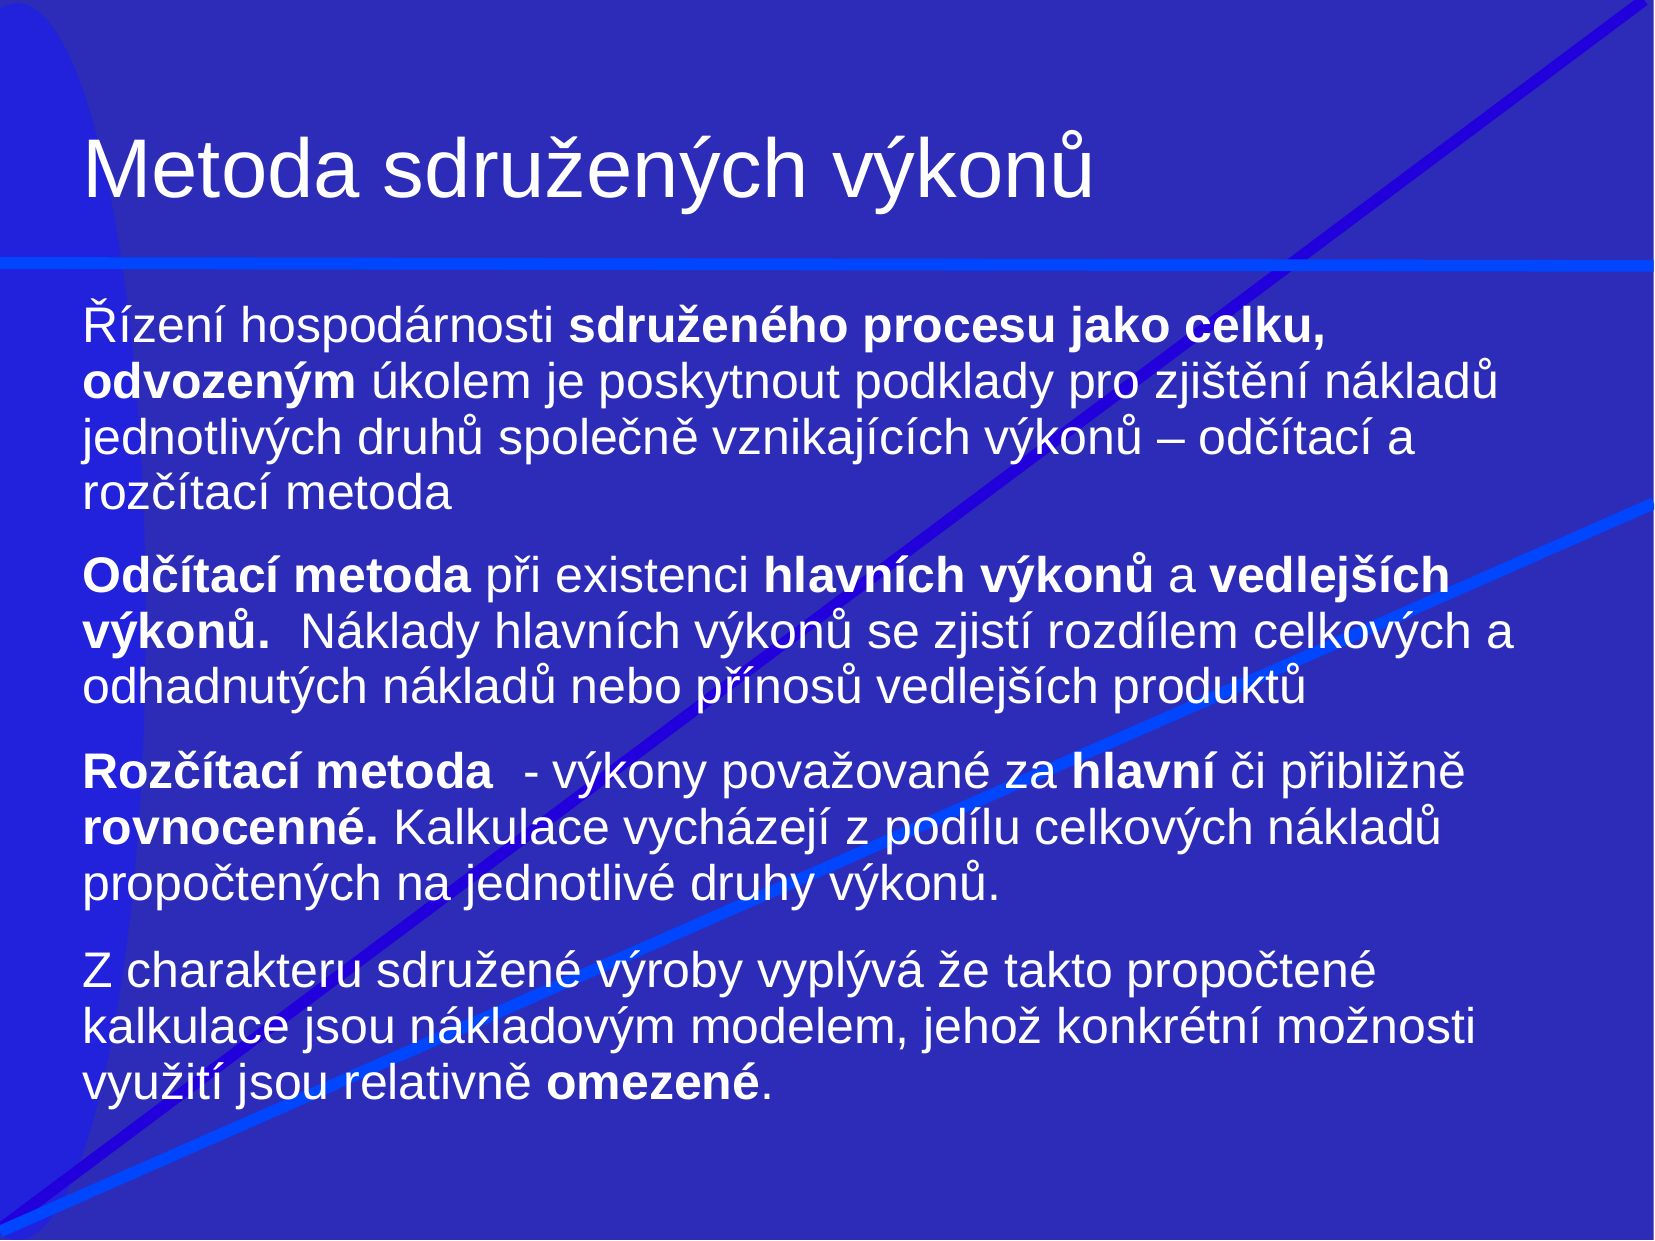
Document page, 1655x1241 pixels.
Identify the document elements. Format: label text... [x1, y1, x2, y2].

title Metoda sdružených výkonů [80, 64, 1574, 321]
text_box Řízení hospodárnosti sdruženého procesu jako celku, odvozeným úkolem je poskytnout podklady pro zjištění nákladů jednotlivých druhů společně vznikajících výkonů – odčítací a rozčítací metoda Odčítací metoda při existenci hlavních výkonů a vedlejších výkonů. Náklady hlavních výkonů se zjistí rozdílem celkových a odhadnutých nákladů nebo přínosů vedlejších produktů Rozčítací metoda - výkony považované za hlavní či přibližně rovnocenné. Kalkulace vycházejí z podílu celkových nákladů propočtených na jednotlivé druhy výkonů. Z charakteru sdružené výroby vyplývá že takto propočtené kalkulace jsou nákladovým modelem, jehož konkrétní možnosti využití jsou relativně omezené. [80, 296, 1516, 1110]
